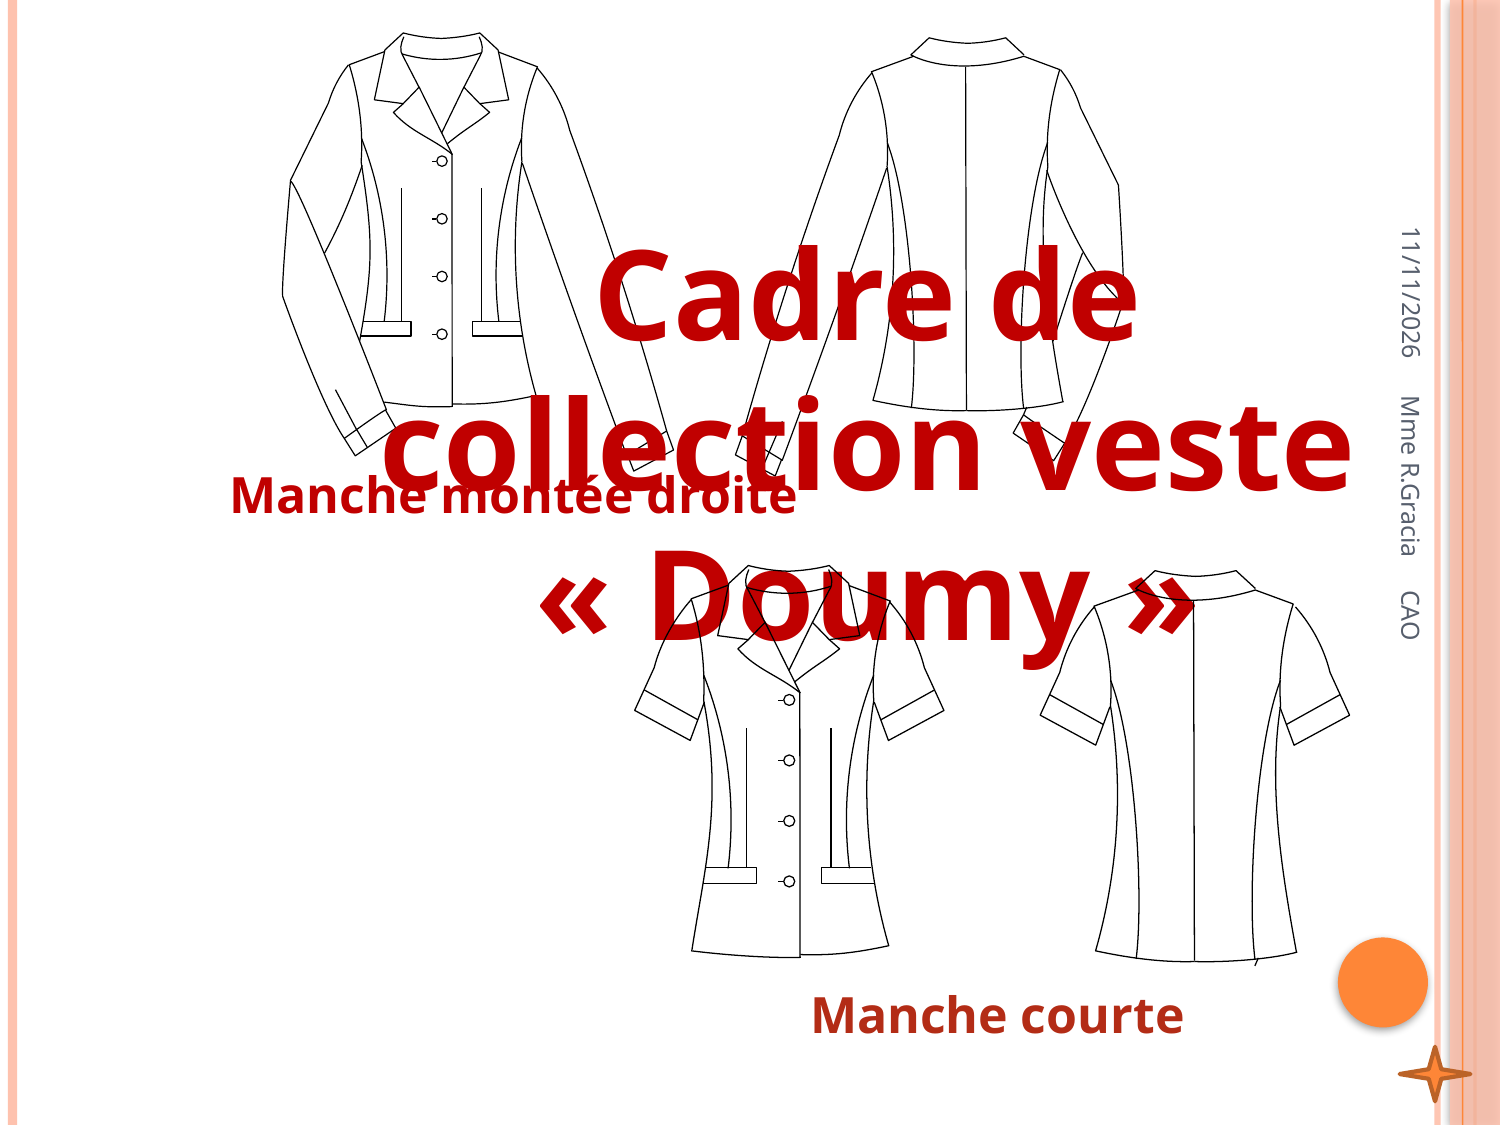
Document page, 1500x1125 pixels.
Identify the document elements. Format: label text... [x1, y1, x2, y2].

text_box Cadre de collection veste « Doumy » [324, 208, 1412, 673]
footer Mme R.Gracia CAO [1379, 380, 1440, 906]
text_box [631, 561, 1353, 970]
text_box Manche courte [549, 975, 1459, 1051]
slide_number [1378, 43, 1442, 374]
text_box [276, 30, 1129, 480]
text_box Manche montée droite [194, 456, 833, 532]
text_box [1397, 1044, 1473, 1104]
